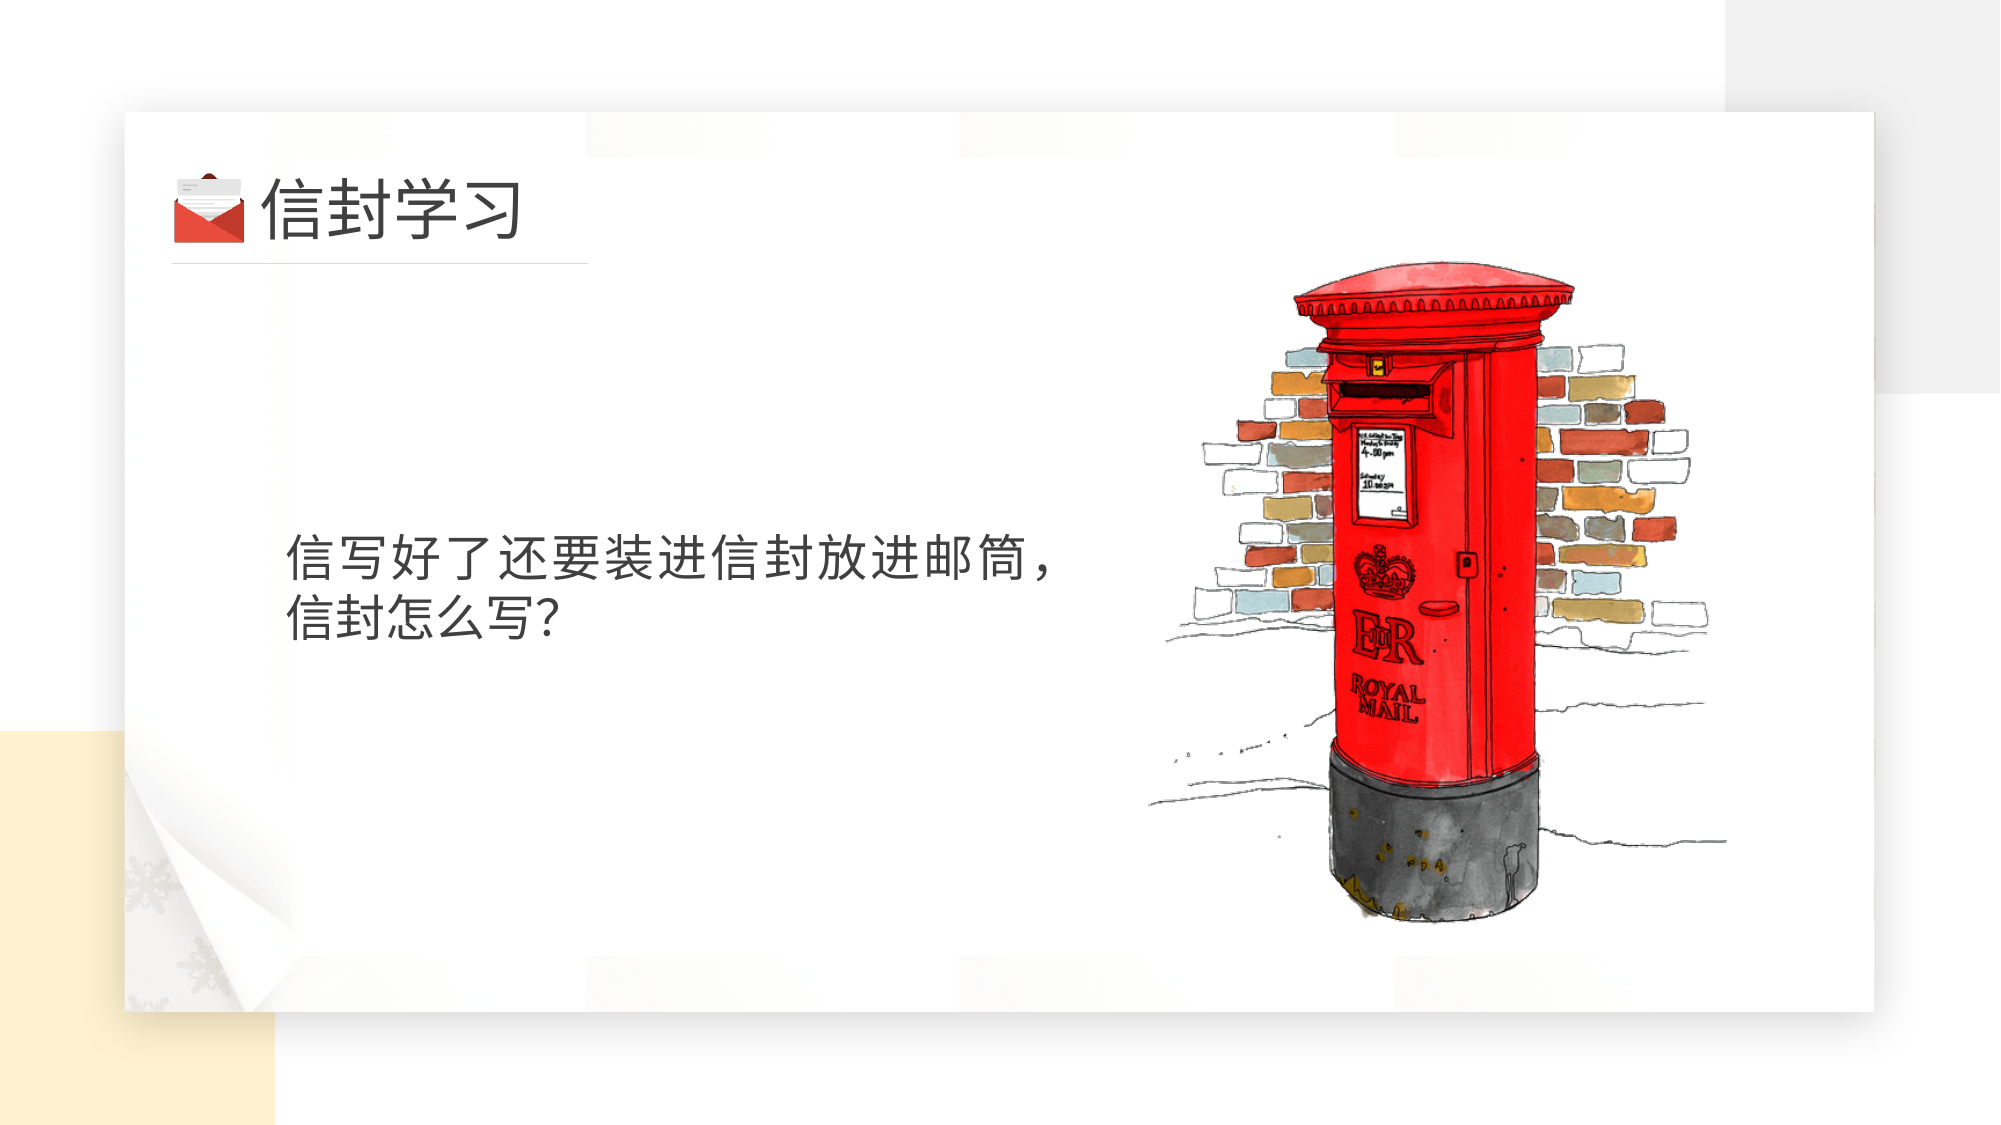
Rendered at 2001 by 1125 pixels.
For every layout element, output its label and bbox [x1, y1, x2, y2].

text_box [0, 0, 2000, 1125]
picture [124, 112, 1876, 1012]
